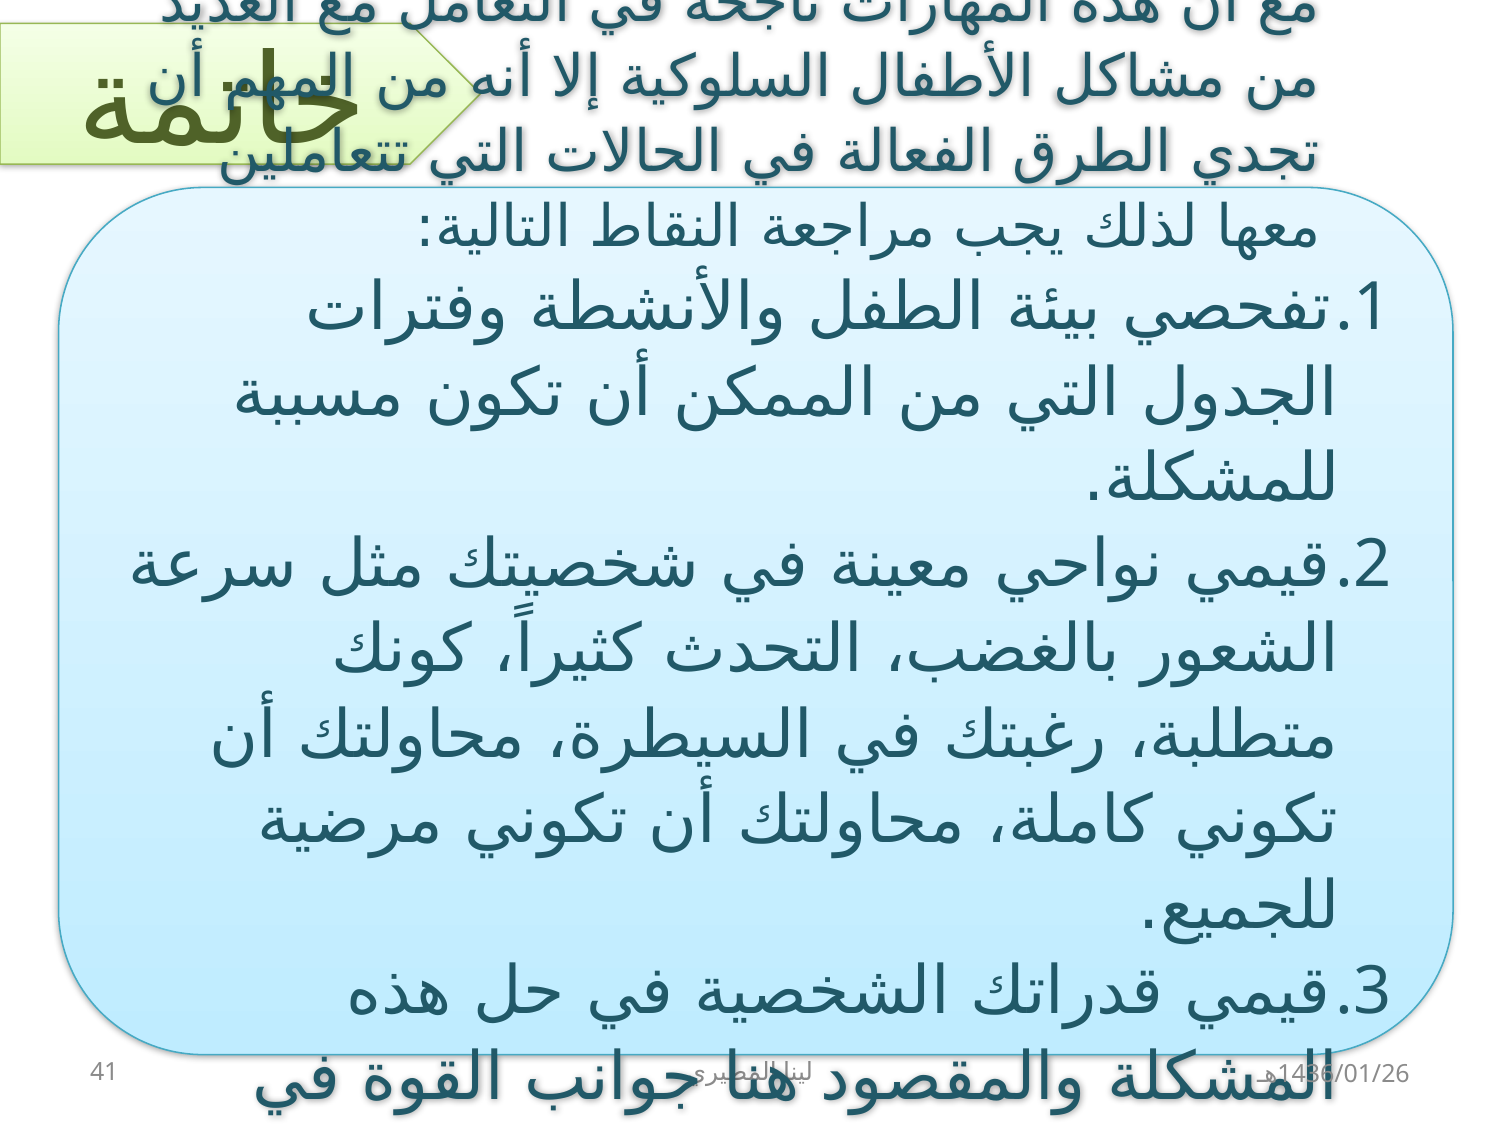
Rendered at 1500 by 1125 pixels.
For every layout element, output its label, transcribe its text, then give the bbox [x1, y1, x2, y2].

slide_number 41 [75, 1042, 425, 1103]
text_box مع أن هذه المهارات ناجحة في التعامل مع العديد من مشاكل الأطفال السلوكية إلا أنه من المهم أن تجدي الطرق الفعالة في الحالات التي تتعاملين معها لذلك يجب مراجعة النقاط التالية: تفحصي بيئة الطفل والأنشطة وفترات الجدول التي من الممكن أن تكون مسببة للمشكلة. قيمي نواحي معينة في شخصيتك مثل سرعة الشعور بالغضب، التحدث كثيراً، كونك متطلبة، رغبتك في السيطرة، محاولتك أن تكوني كاملة، محاولتك أن تكوني مرضية للجميع. قيمي قدراتك الشخصية في حل هذه المشكلة والمقصود هنا جوانب القوة في شخصيتك مثل القدرة على المزاح، الصبر، مهارة حل المشكلات أن تكوني متفهمة. [57, 186, 1454, 1056]
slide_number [1074, 1042, 1425, 1103]
footer لينا المطيري [512, 1042, 988, 1103]
text_box خاتمة [0, 22, 481, 165]
